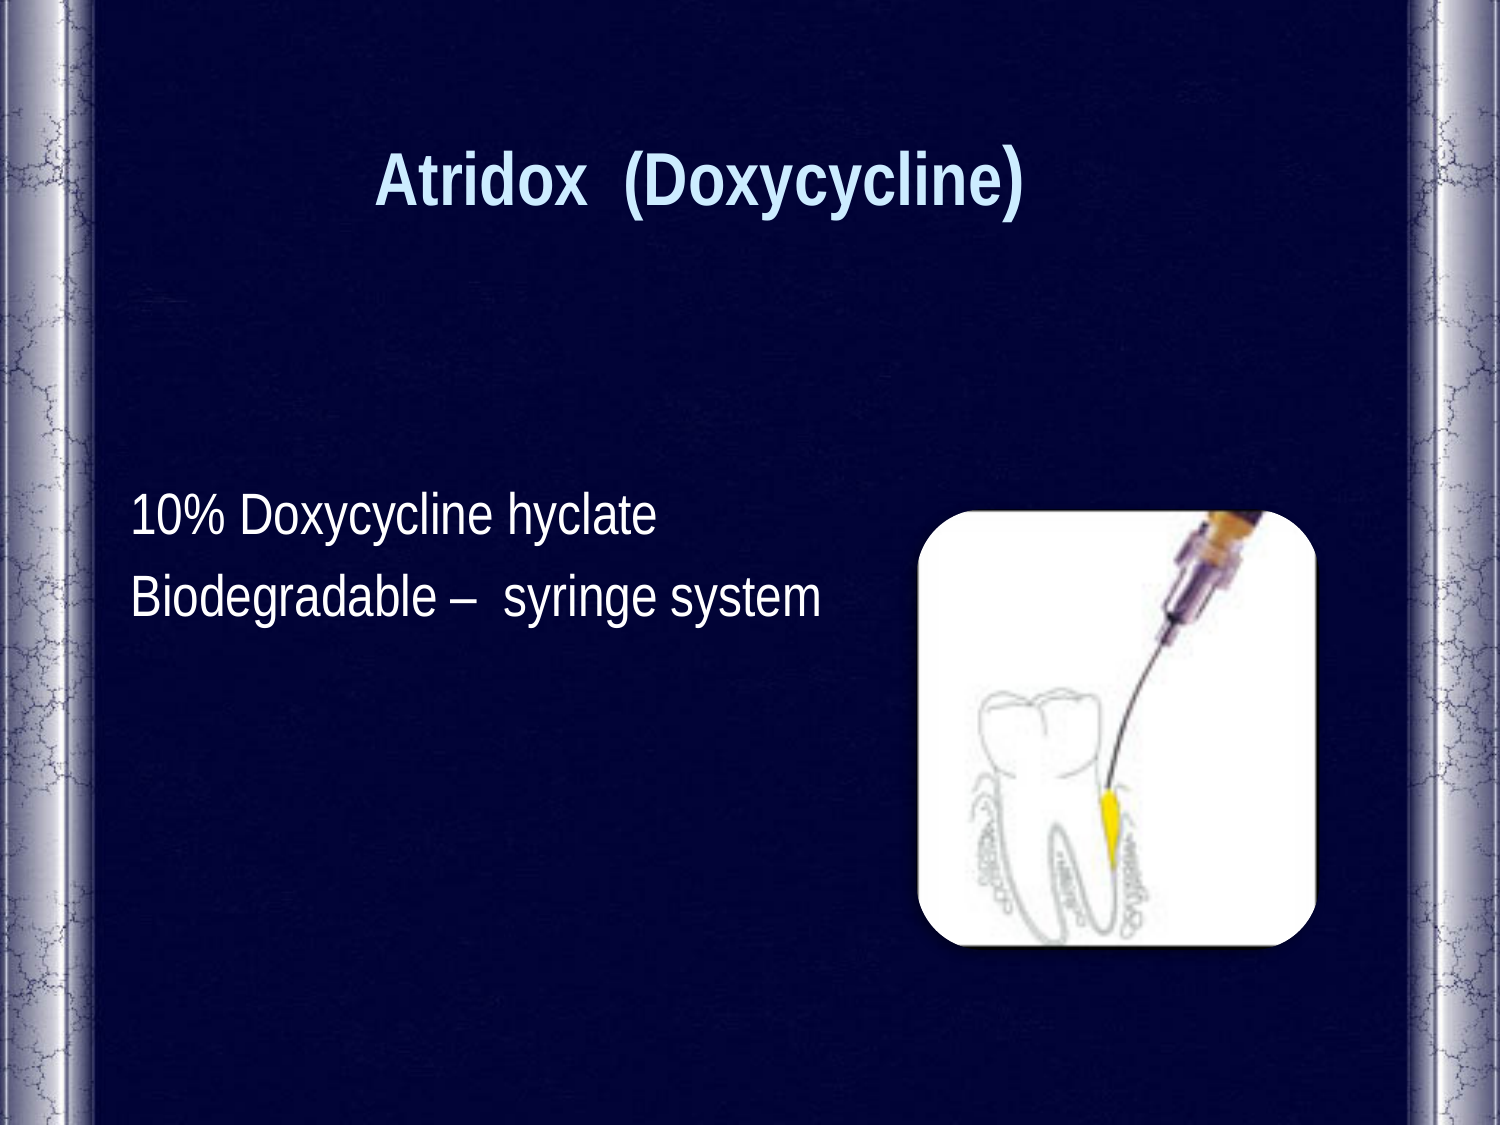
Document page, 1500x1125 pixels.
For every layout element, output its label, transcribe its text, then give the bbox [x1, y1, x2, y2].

title Atridox (Doxycycline) [283, 111, 1116, 234]
picture [0, 0, 1500, 1125]
list 10% Doxycycline hyclate Biodegradable – syringe system [115, 468, 932, 710]
